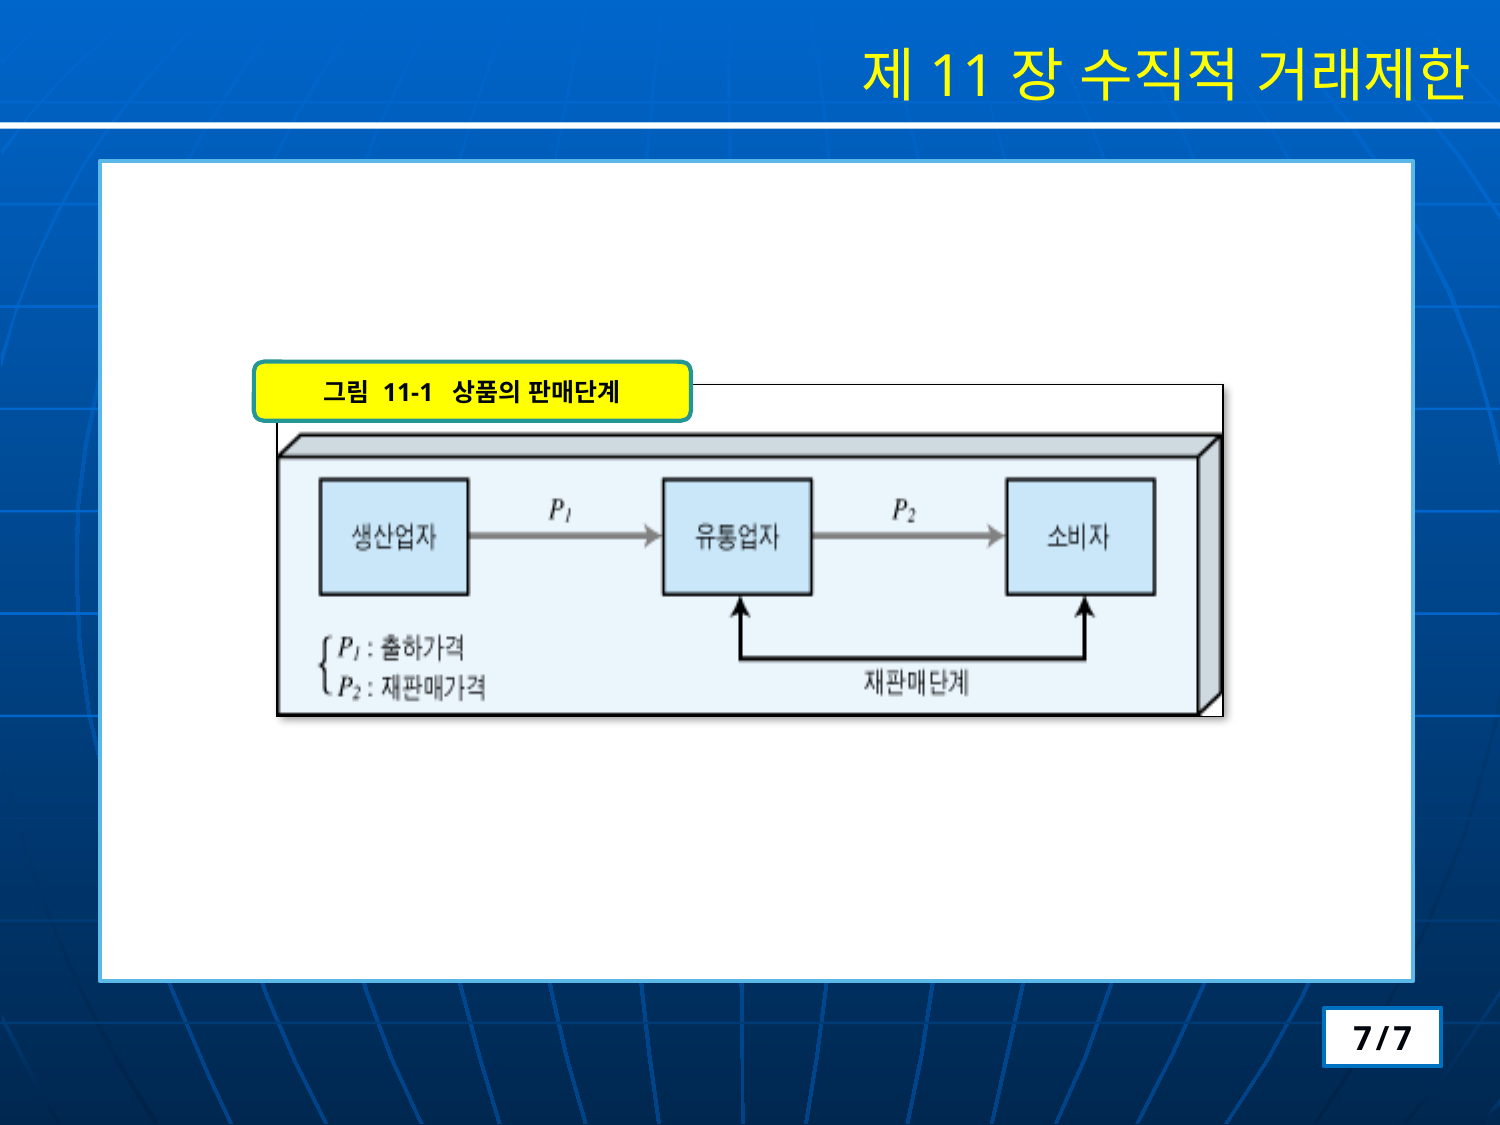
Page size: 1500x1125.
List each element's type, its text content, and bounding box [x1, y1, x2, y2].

text_box 7/7 [1322, 1006, 1443, 1068]
text_box [98, 159, 1415, 983]
picture [277, 385, 1223, 717]
text_box 그림 11-1 상품의 판매단계 [251, 359, 694, 423]
text_box 제11장 수직적 거래제한 [847, 31, 1486, 116]
